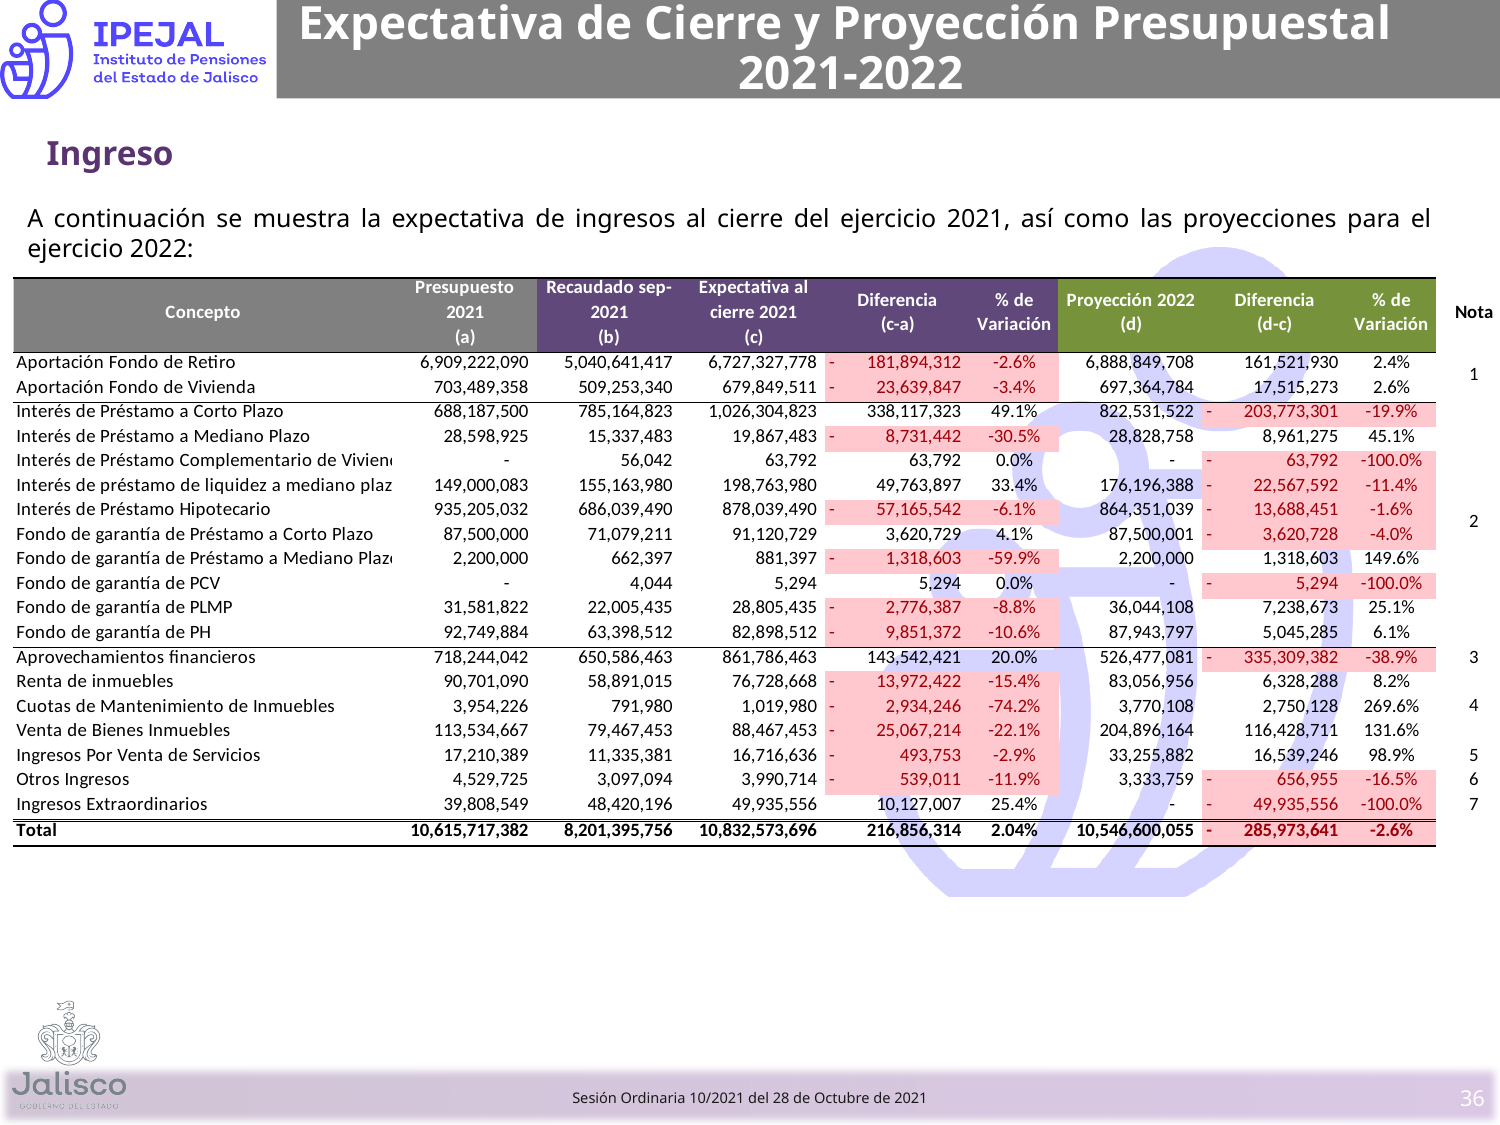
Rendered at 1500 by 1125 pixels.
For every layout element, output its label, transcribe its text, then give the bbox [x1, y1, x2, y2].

footer Sesión Ordinaria 10/2021 del 28 de Octubre de 2021 [471, 1081, 1029, 1116]
picture [0, 993, 153, 1120]
text_box Ingreso [31, 129, 1449, 195]
slide_number 36 [1149, 1069, 1500, 1125]
picture [12, 277, 1500, 848]
picture [0, 0, 266, 99]
title Expectativa de Cierre y Proyección Presupuestal 2021-2022 [277, 1, 1425, 99]
text_box A continuación se muestra la expectativa de ingresos al cierre del ejercicio 2021, así como las proyecciones para el ejercicio 2022: [12, 195, 1449, 271]
